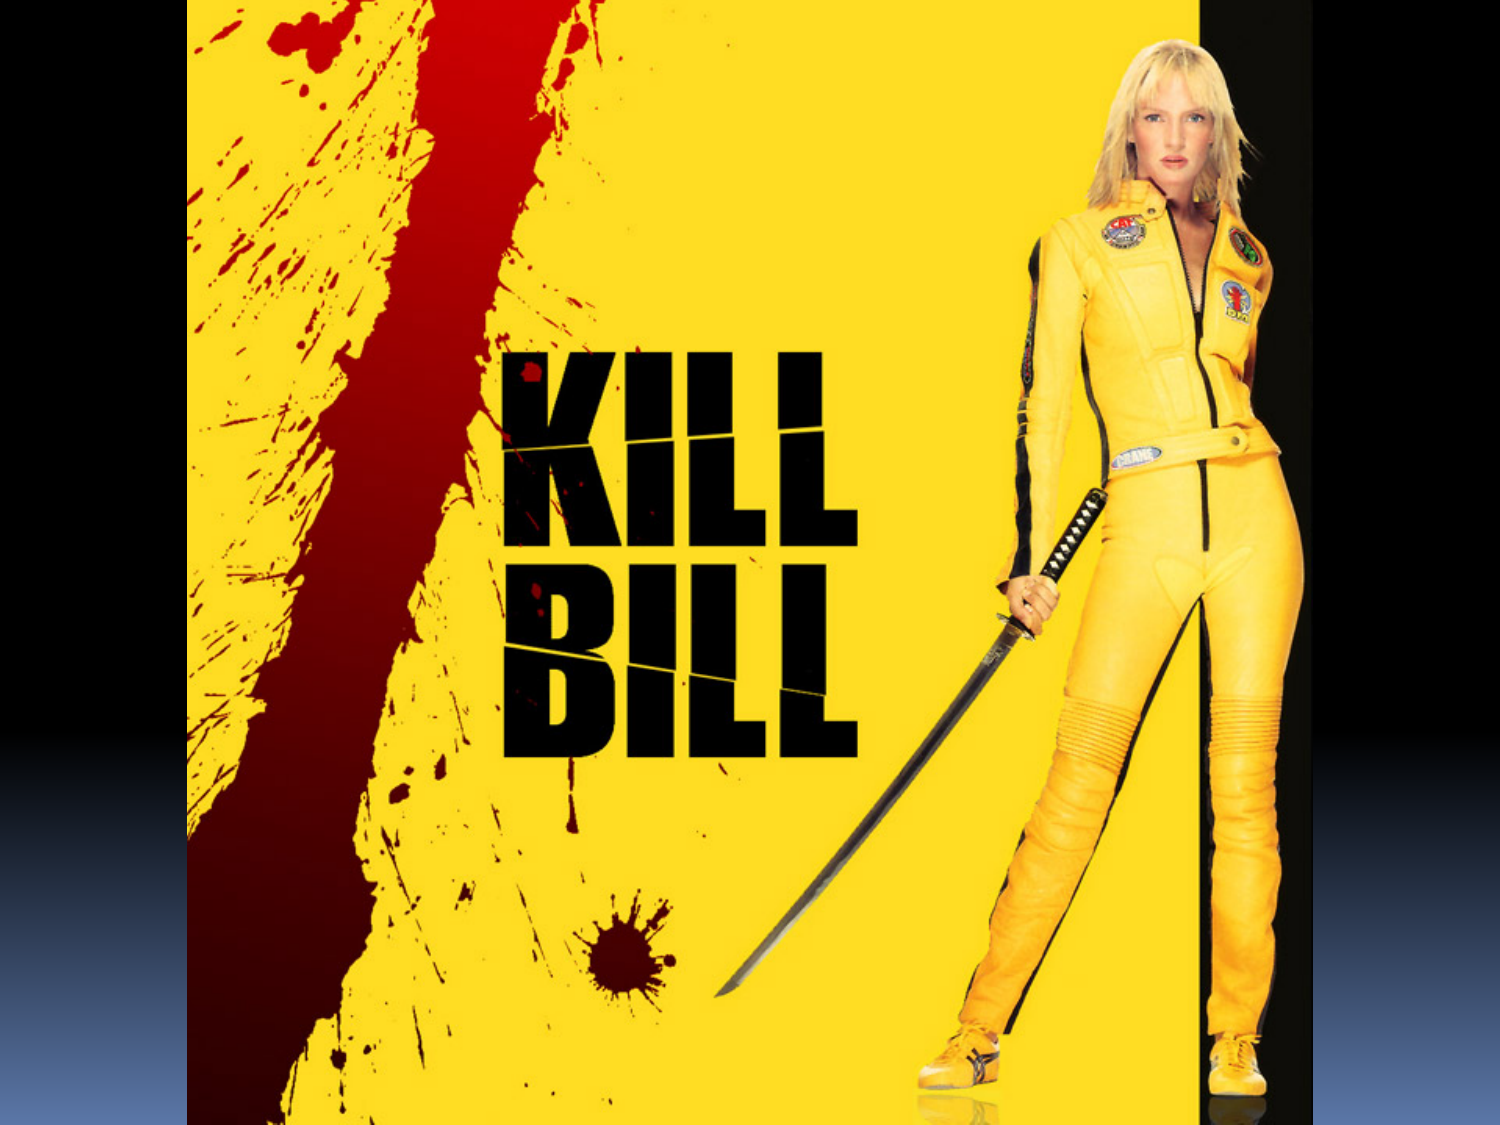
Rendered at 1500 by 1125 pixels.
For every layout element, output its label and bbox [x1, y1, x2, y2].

picture [186, 0, 1313, 1125]
